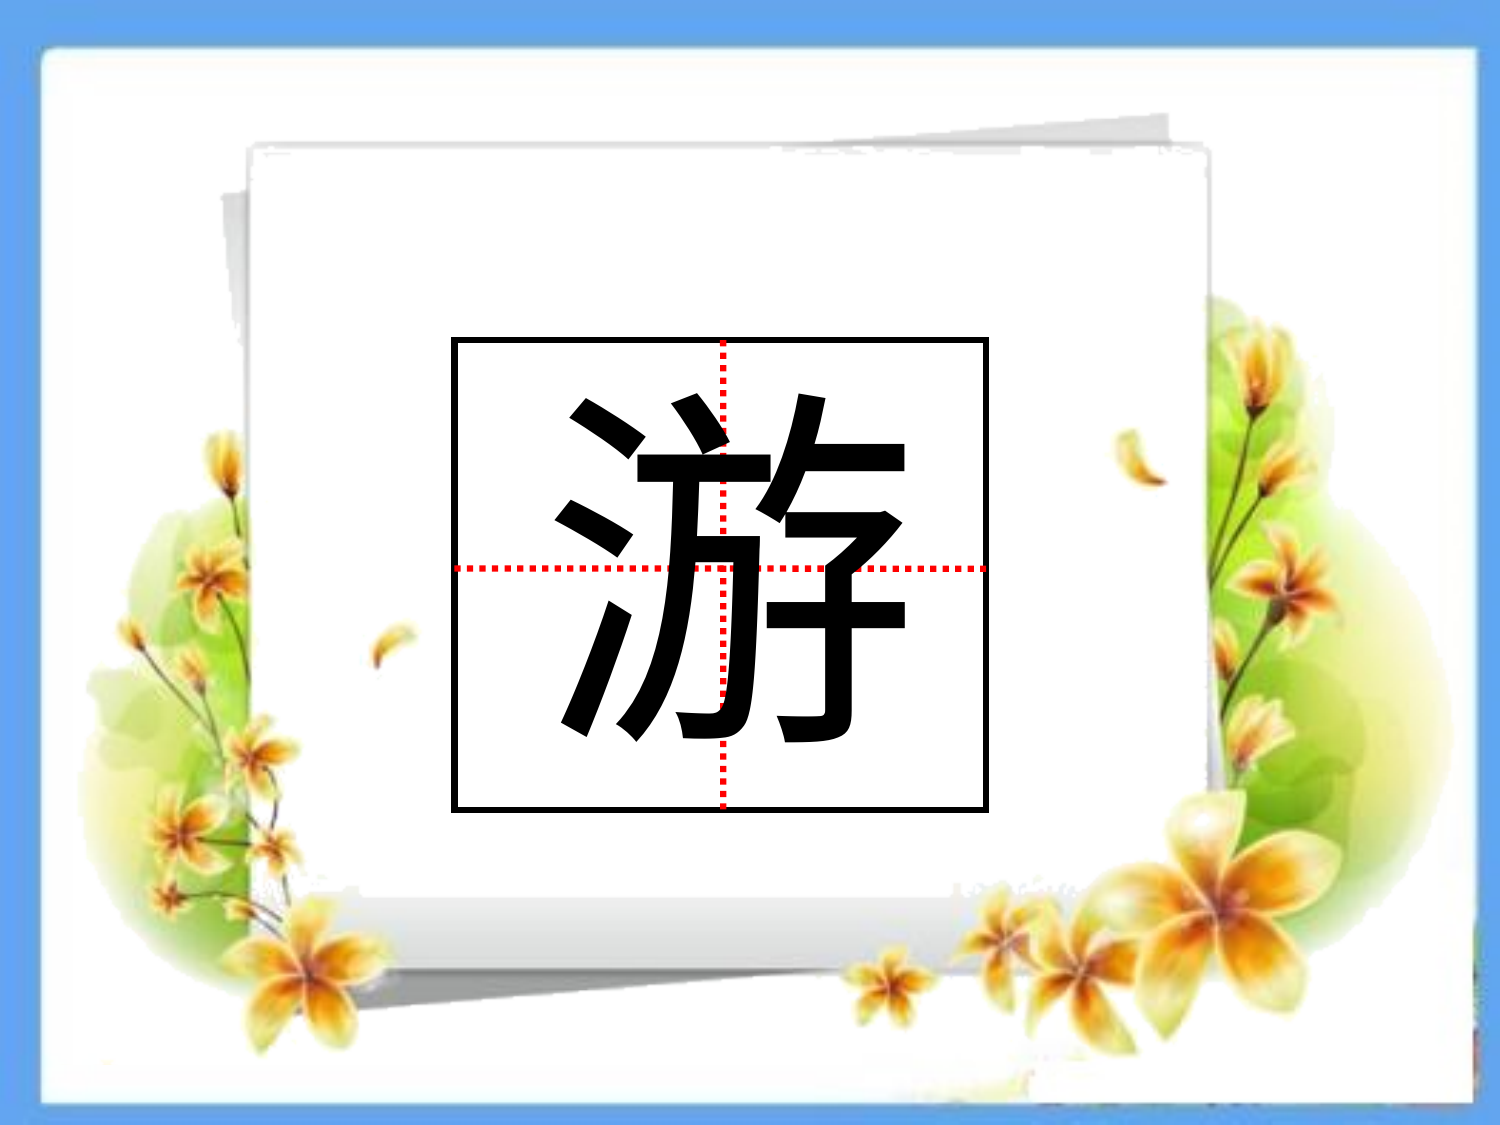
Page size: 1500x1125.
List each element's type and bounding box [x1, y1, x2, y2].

picture [0, 0, 1500, 1125]
text_box [454, 339, 987, 810]
